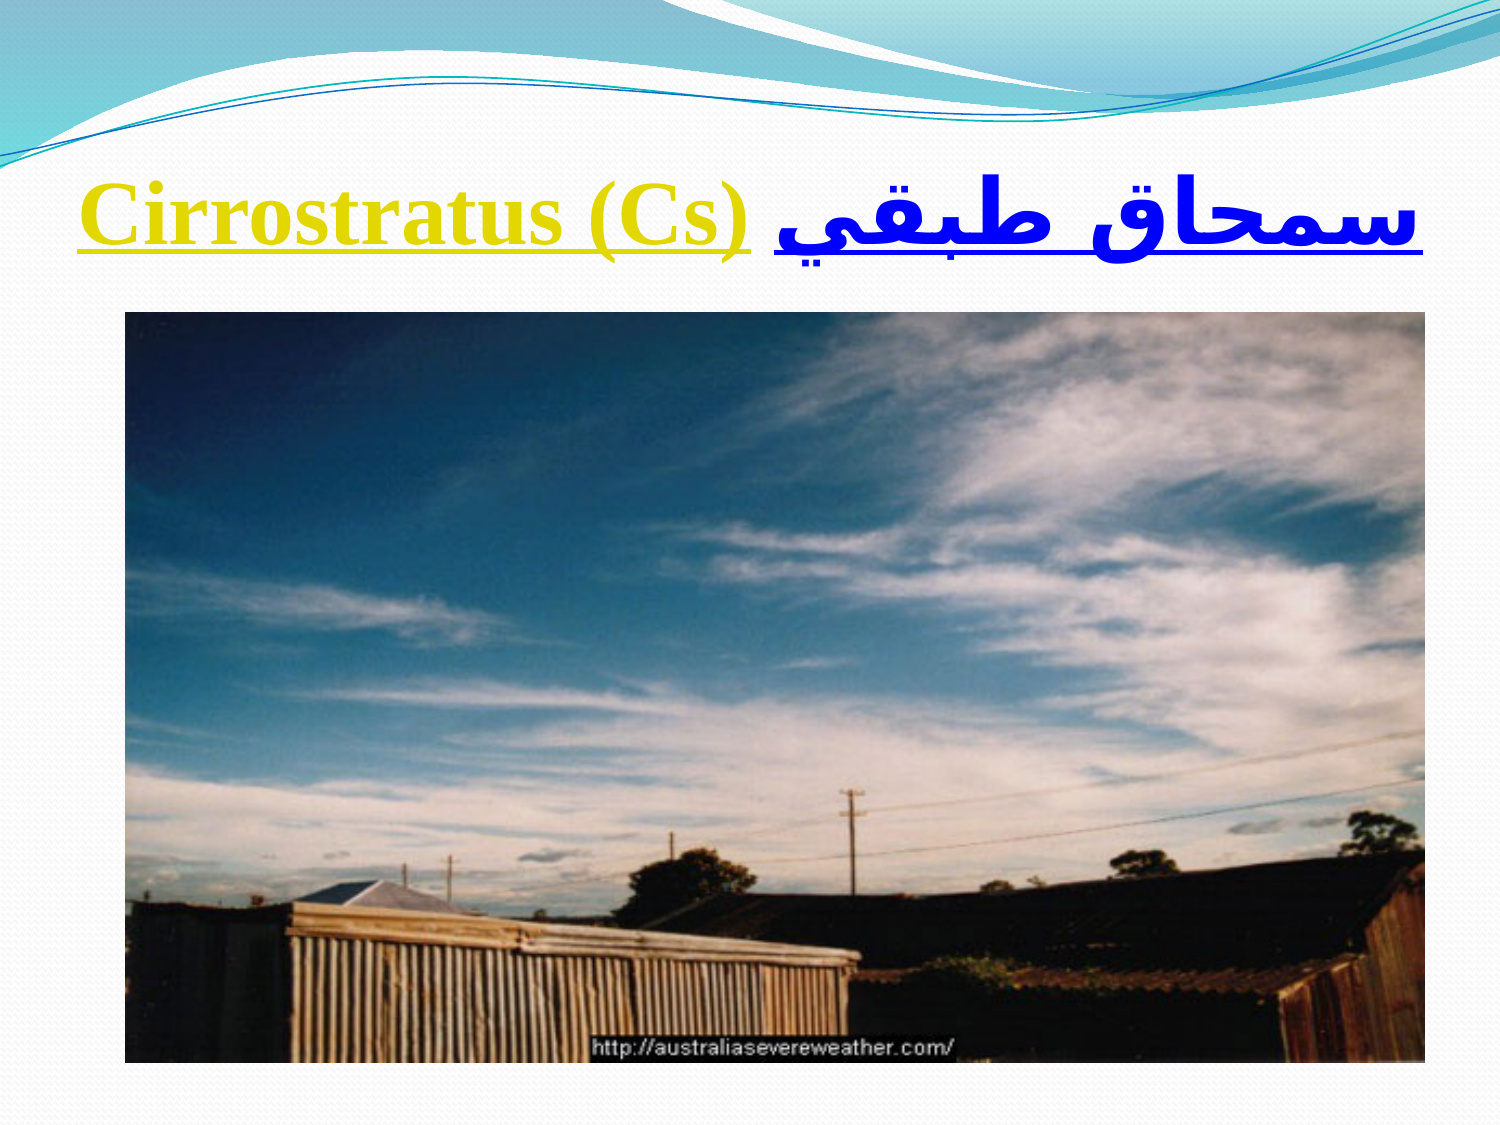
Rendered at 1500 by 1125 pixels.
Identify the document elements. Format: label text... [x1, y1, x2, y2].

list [124, 312, 1426, 1063]
title Cirrostratus (Cs) سمحاق طبقي [75, 115, 1425, 263]
